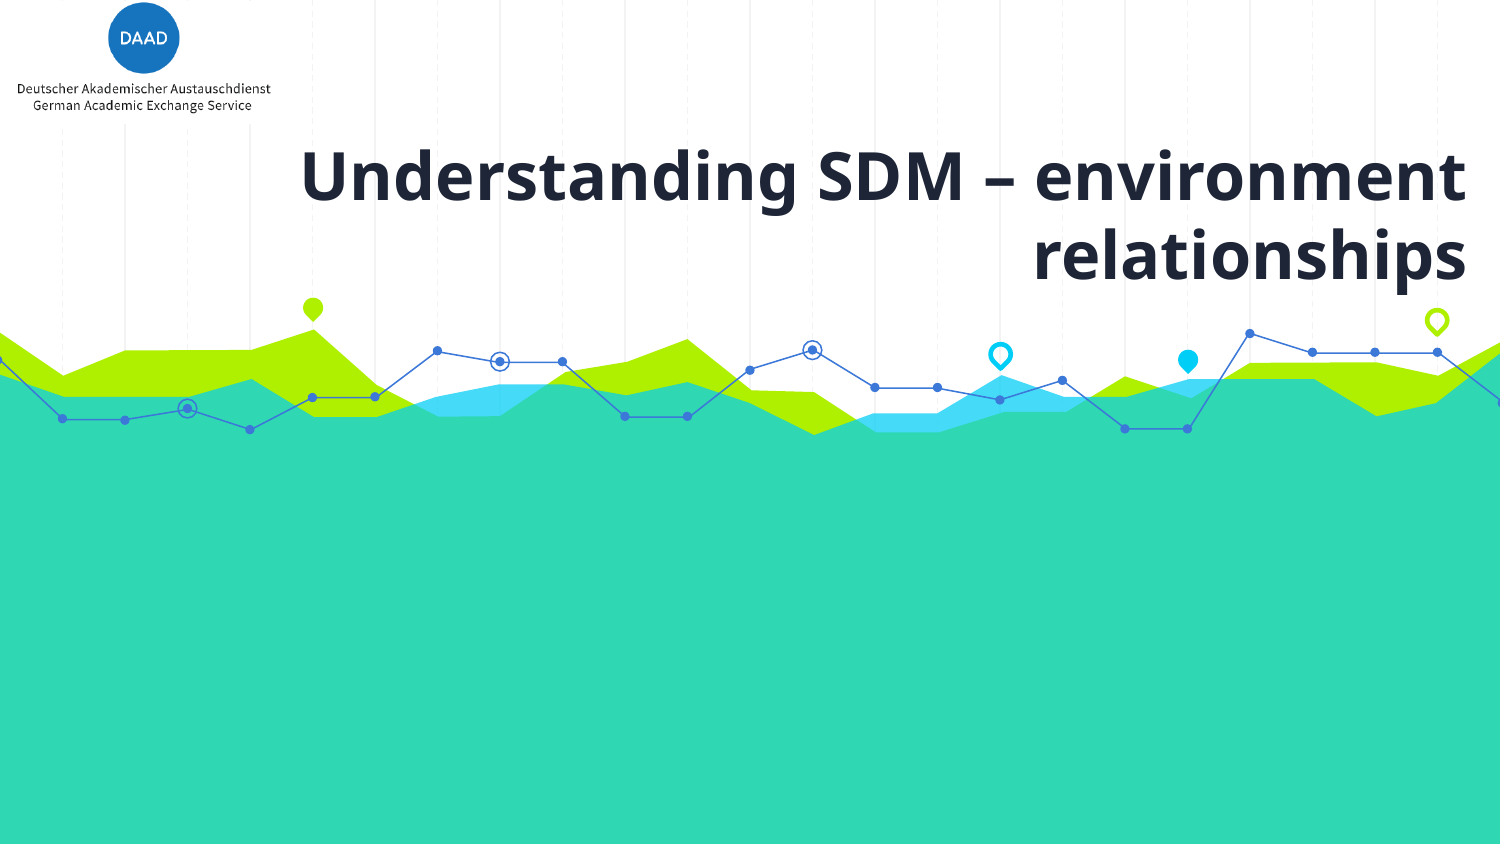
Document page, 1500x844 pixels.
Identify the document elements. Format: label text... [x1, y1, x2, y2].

title Understanding SDM – environment relationships [38, 136, 1484, 291]
picture [0, 1, 290, 124]
